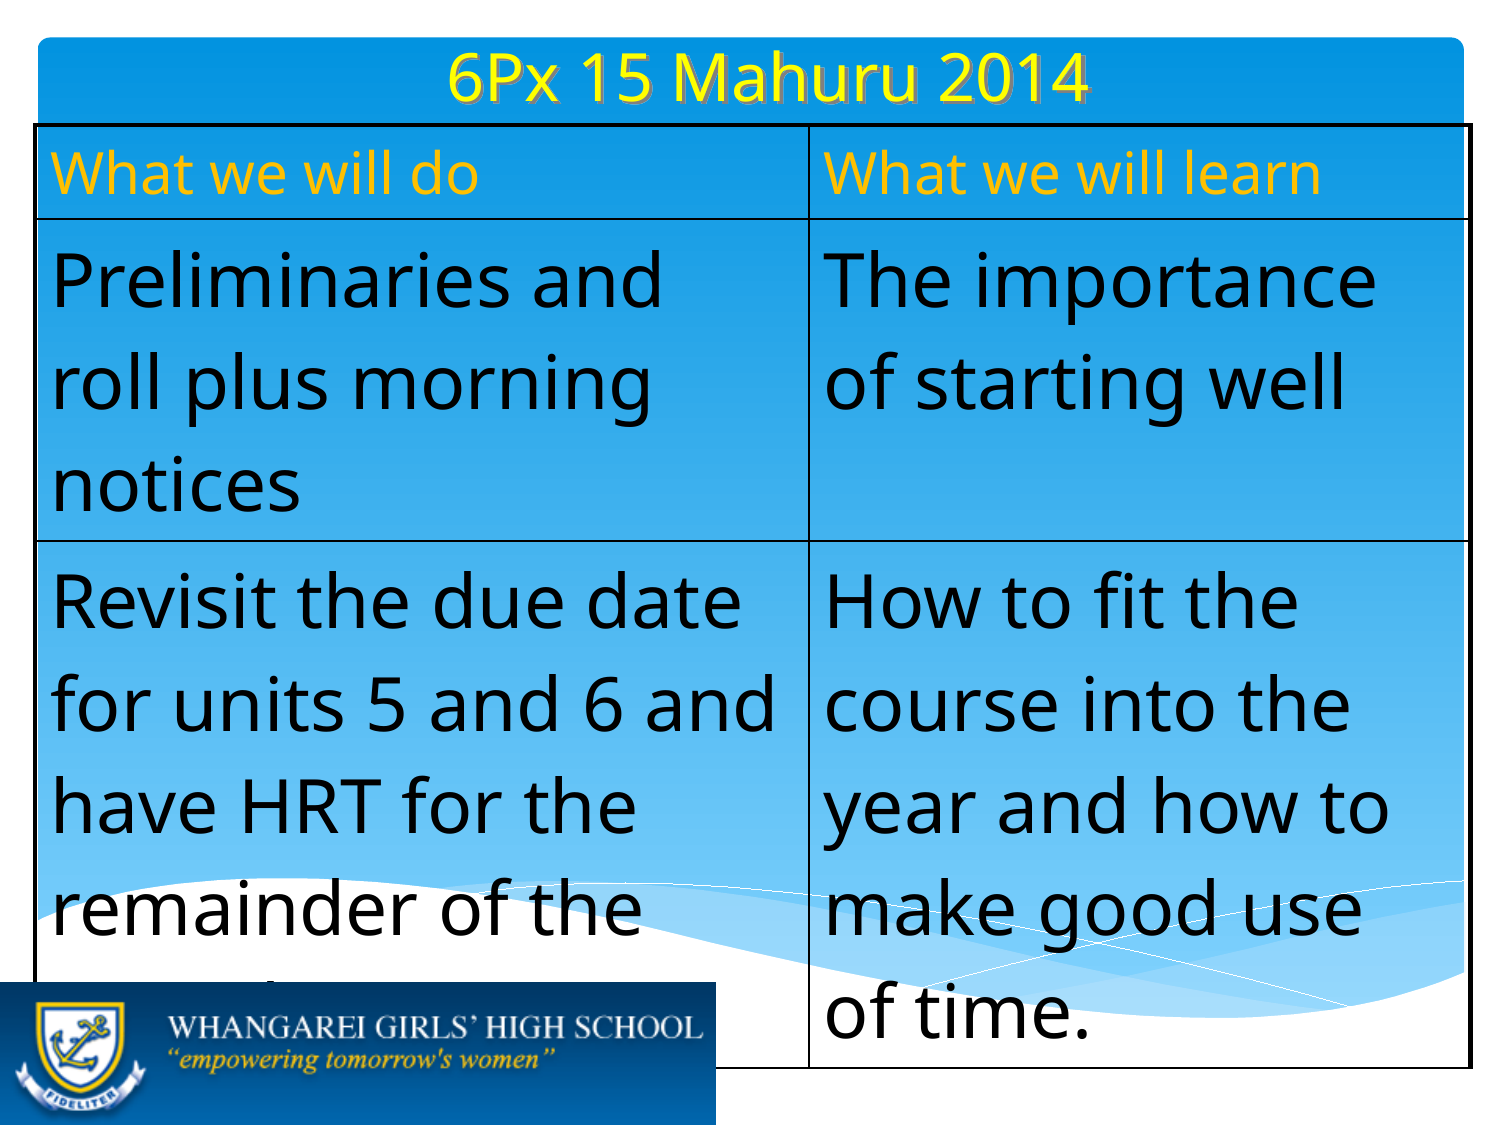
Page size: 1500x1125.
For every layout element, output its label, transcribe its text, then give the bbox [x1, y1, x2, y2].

table_cell Revisit the due date for units 5 and 6 and have HRT for the remainder of the period [37, 542, 808, 1067]
table_cell How to fit the course into the year and how to make good use of time. [810, 542, 1468, 1067]
picture [0, 982, 716, 1125]
table_cell Preliminaries and roll plus morning notices [37, 220, 808, 540]
table_header What we will do [37, 127, 808, 218]
table_header What we will learn [810, 127, 1468, 218]
text_box 6Px 15 Mahuru 2014 [162, 24, 1375, 123]
table_cell The importance of starting well [810, 220, 1468, 540]
